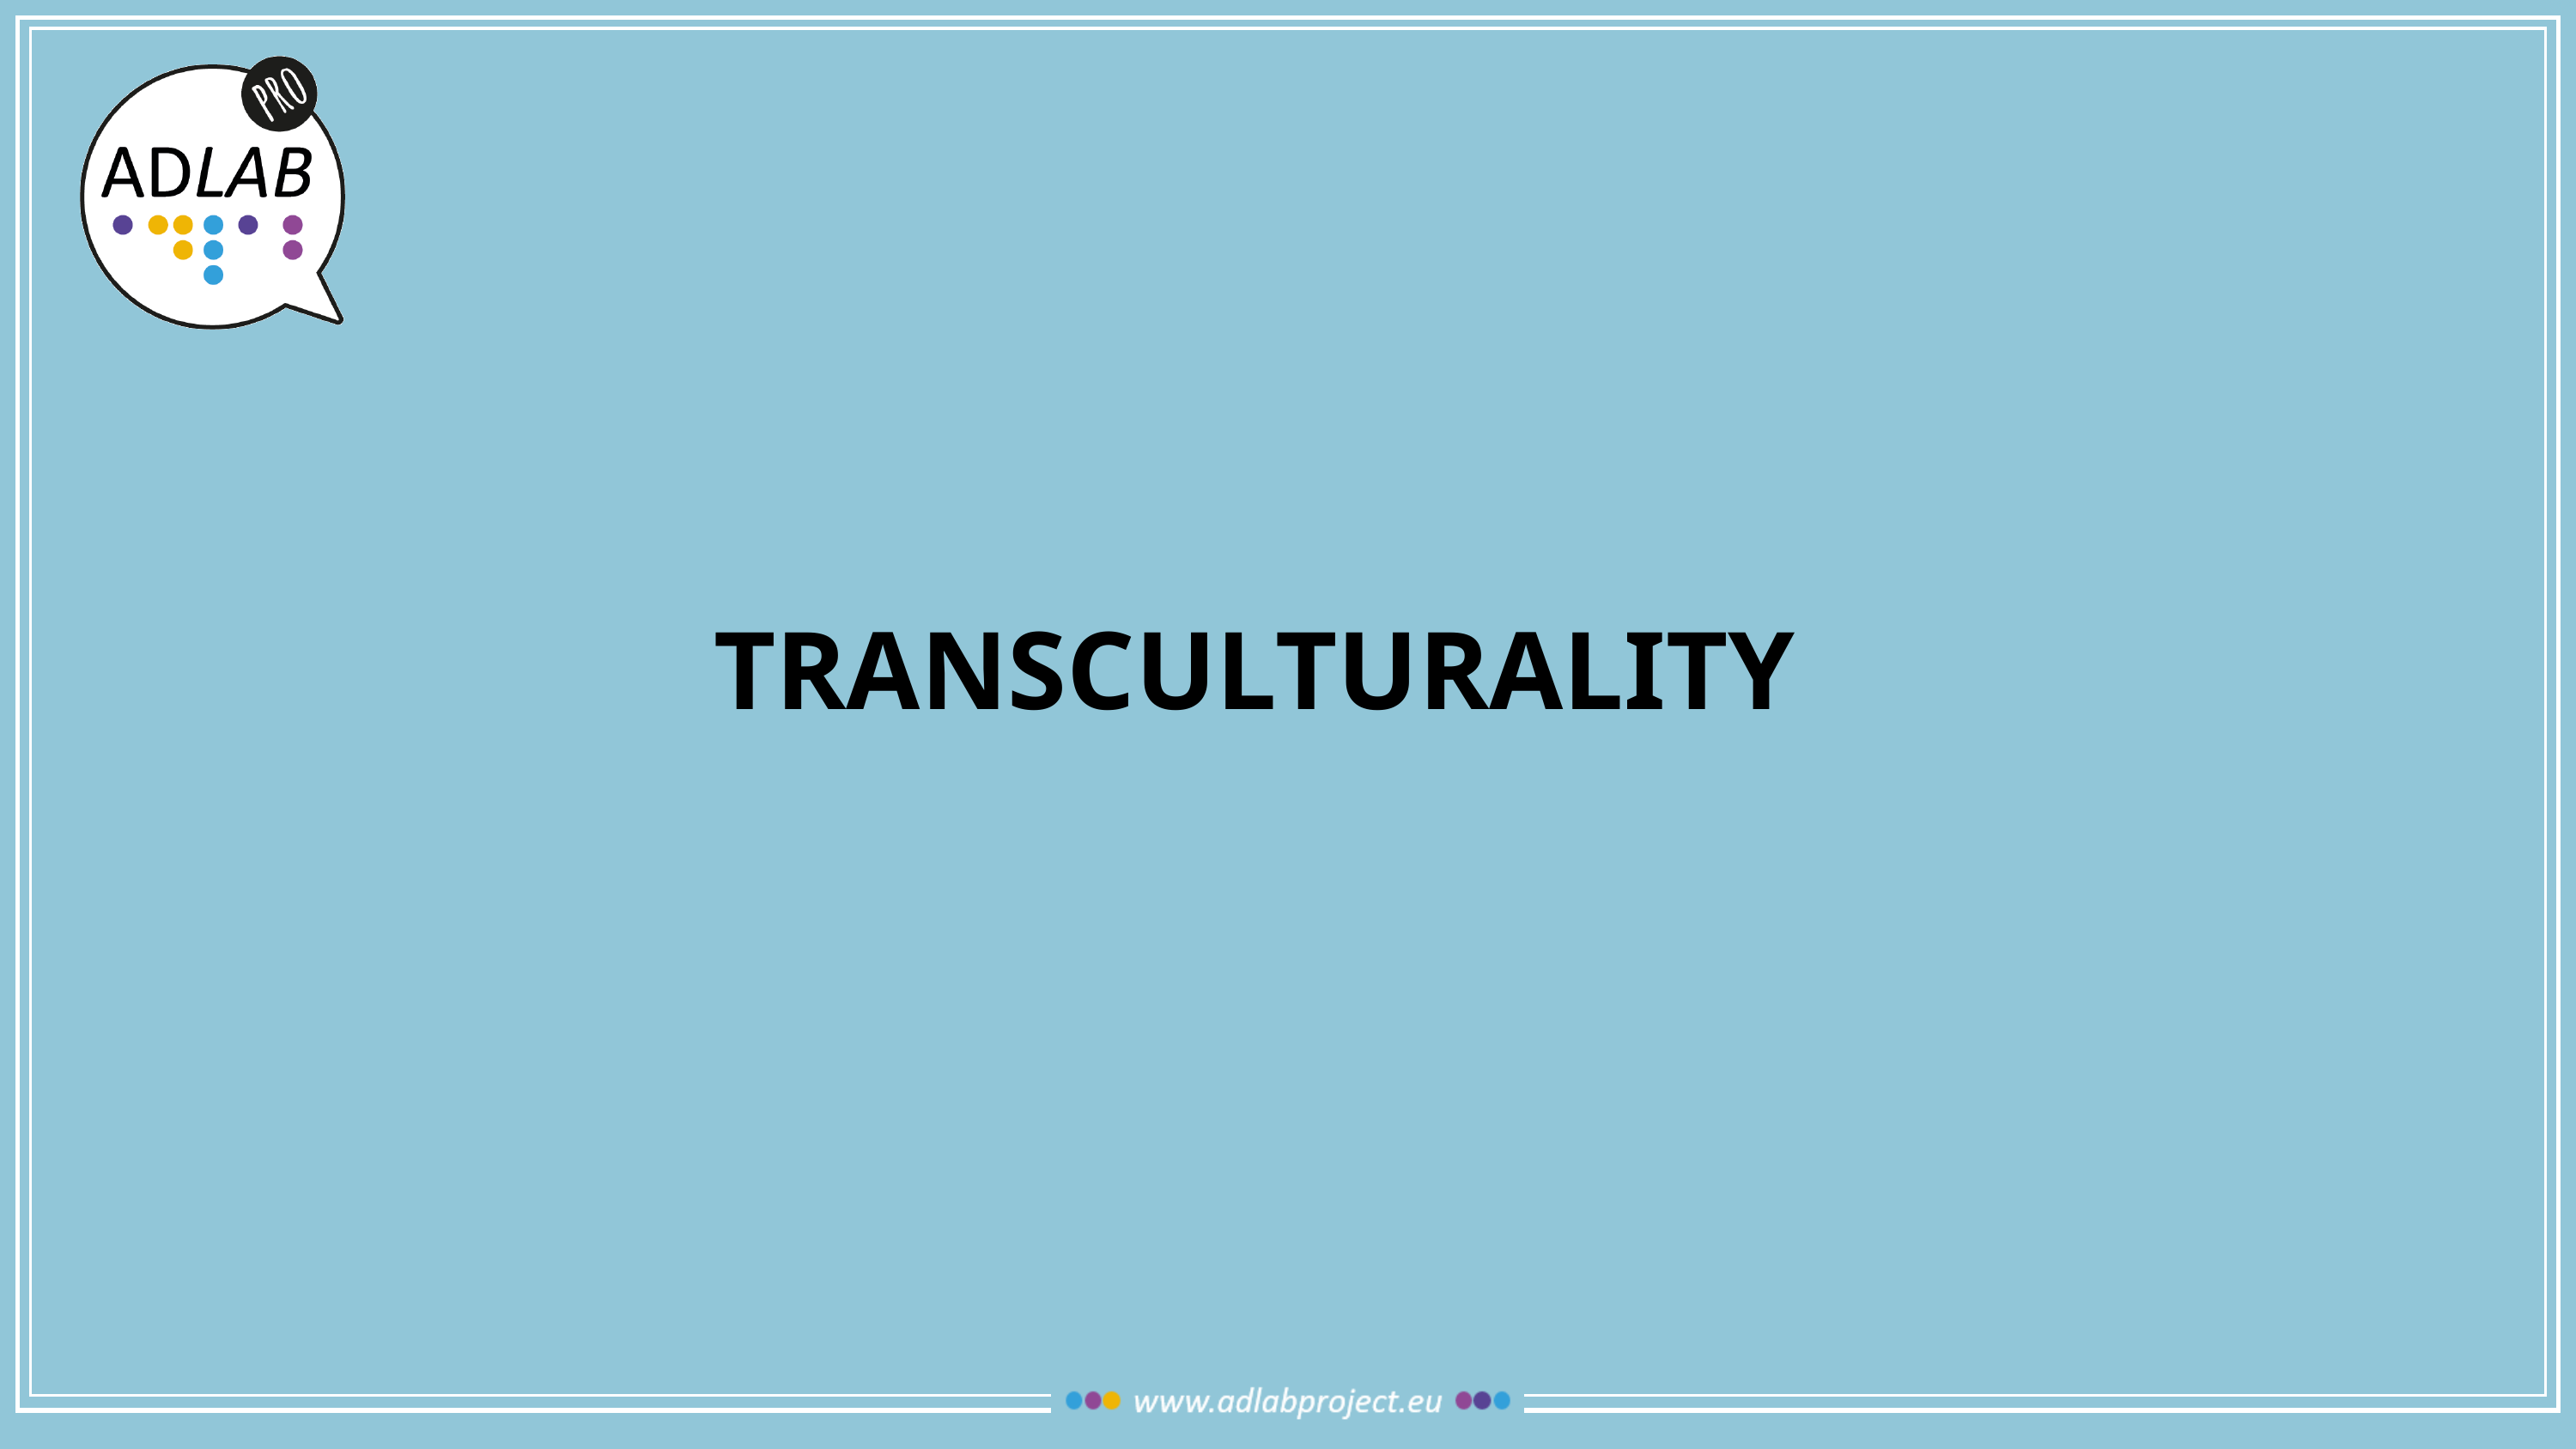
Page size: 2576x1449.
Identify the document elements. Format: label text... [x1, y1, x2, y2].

title transCulturality [0, 535, 2576, 815]
picture [1051, 1378, 1524, 1429]
picture [72, 49, 353, 330]
